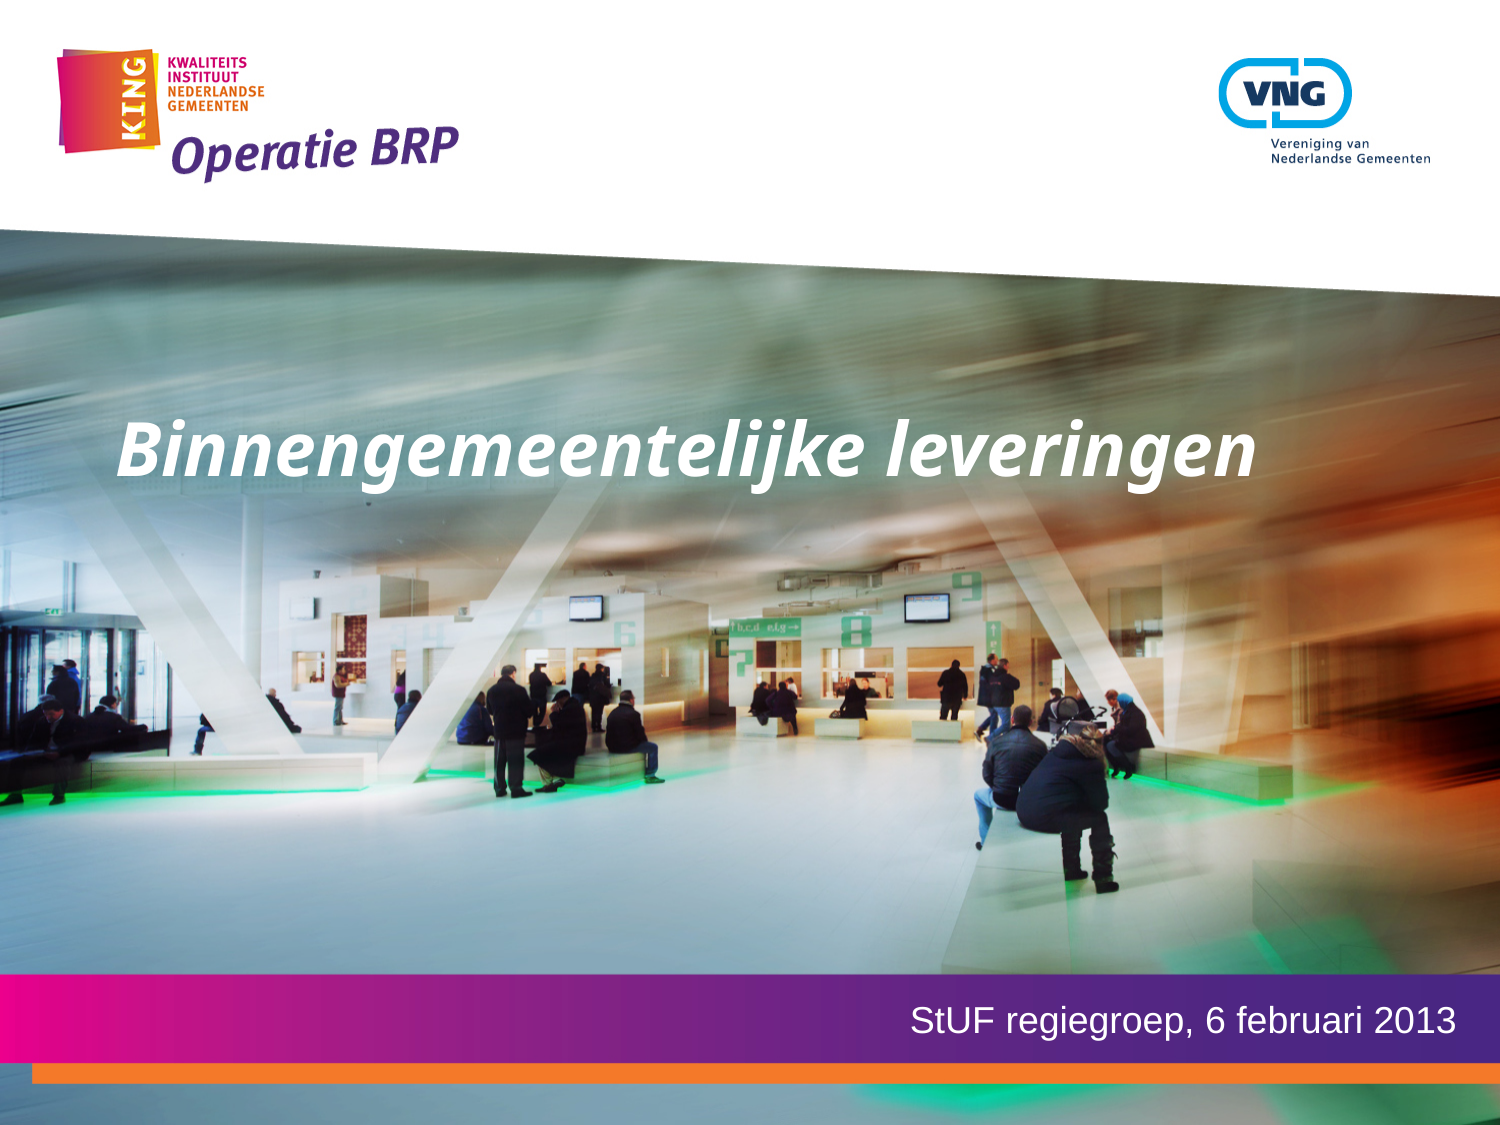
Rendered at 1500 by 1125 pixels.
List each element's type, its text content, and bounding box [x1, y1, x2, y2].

title Binnengemeentelijke leveringen [100, 326, 1365, 568]
picture [0, 0, 1500, 1125]
text_box StUF regiegroep, 6 februari 2013 [895, 988, 1472, 1049]
